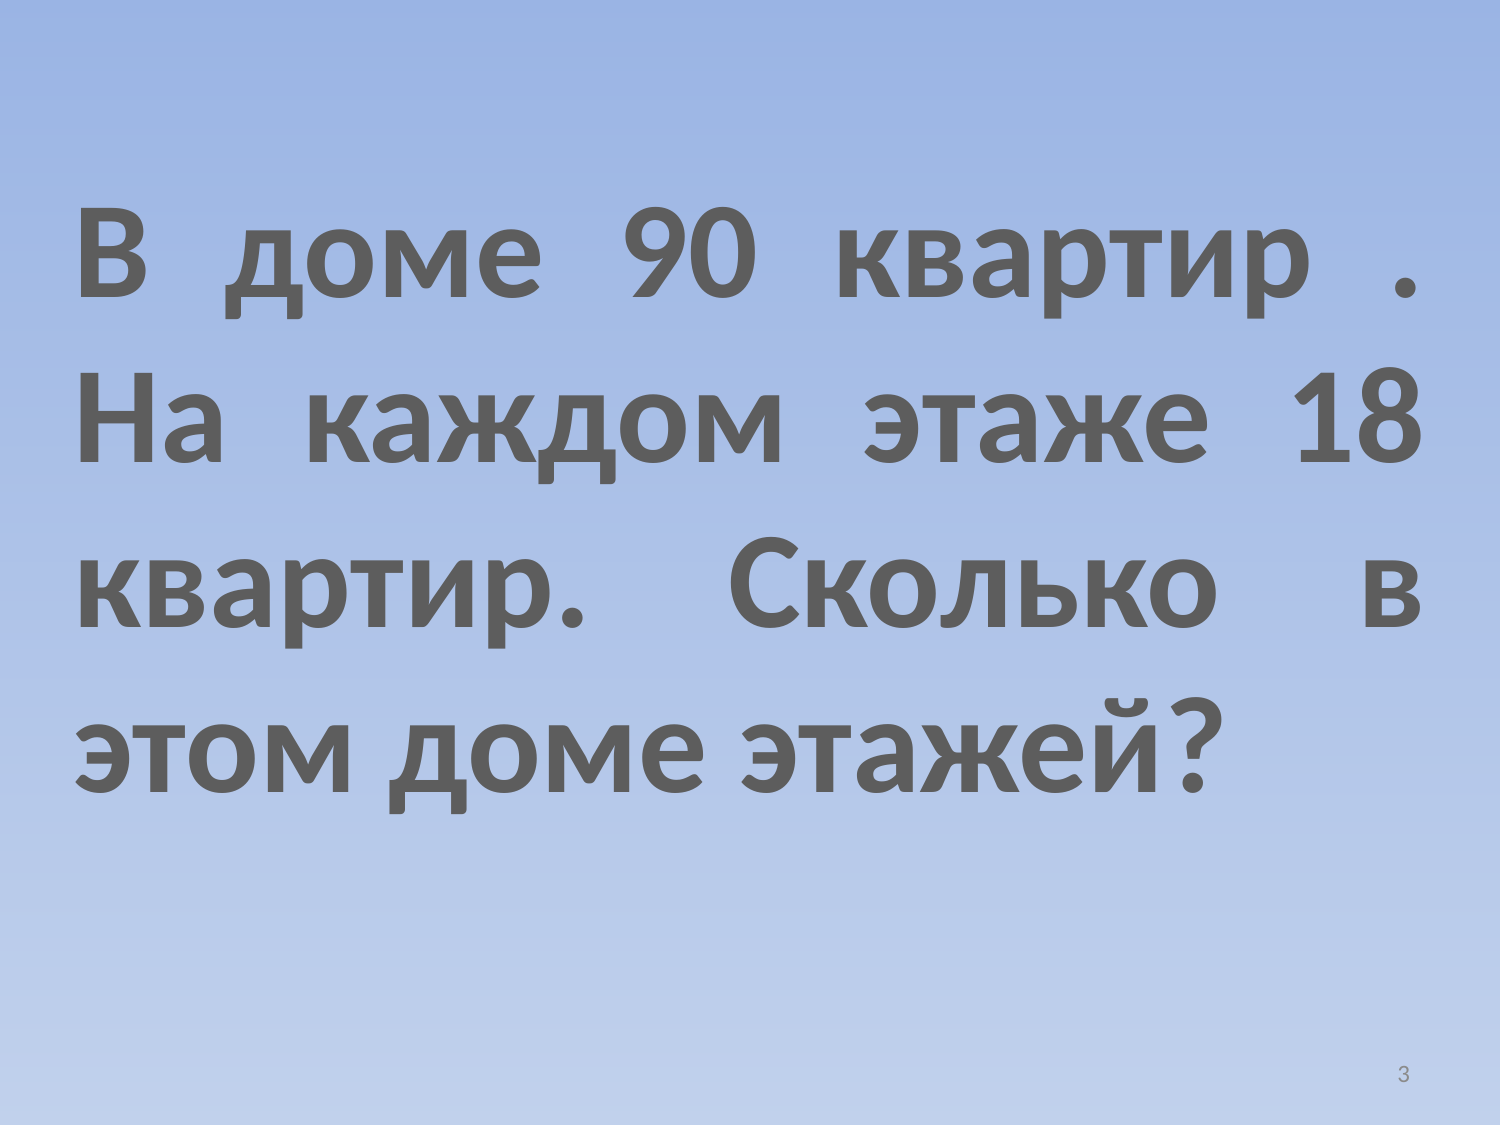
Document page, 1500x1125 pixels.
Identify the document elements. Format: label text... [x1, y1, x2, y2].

text_box В доме 90 квартир . На каждом этаже 18 квартир. Сколько в этом доме этажей? [58, 152, 1442, 828]
slide_number 3 [1074, 1042, 1425, 1103]
